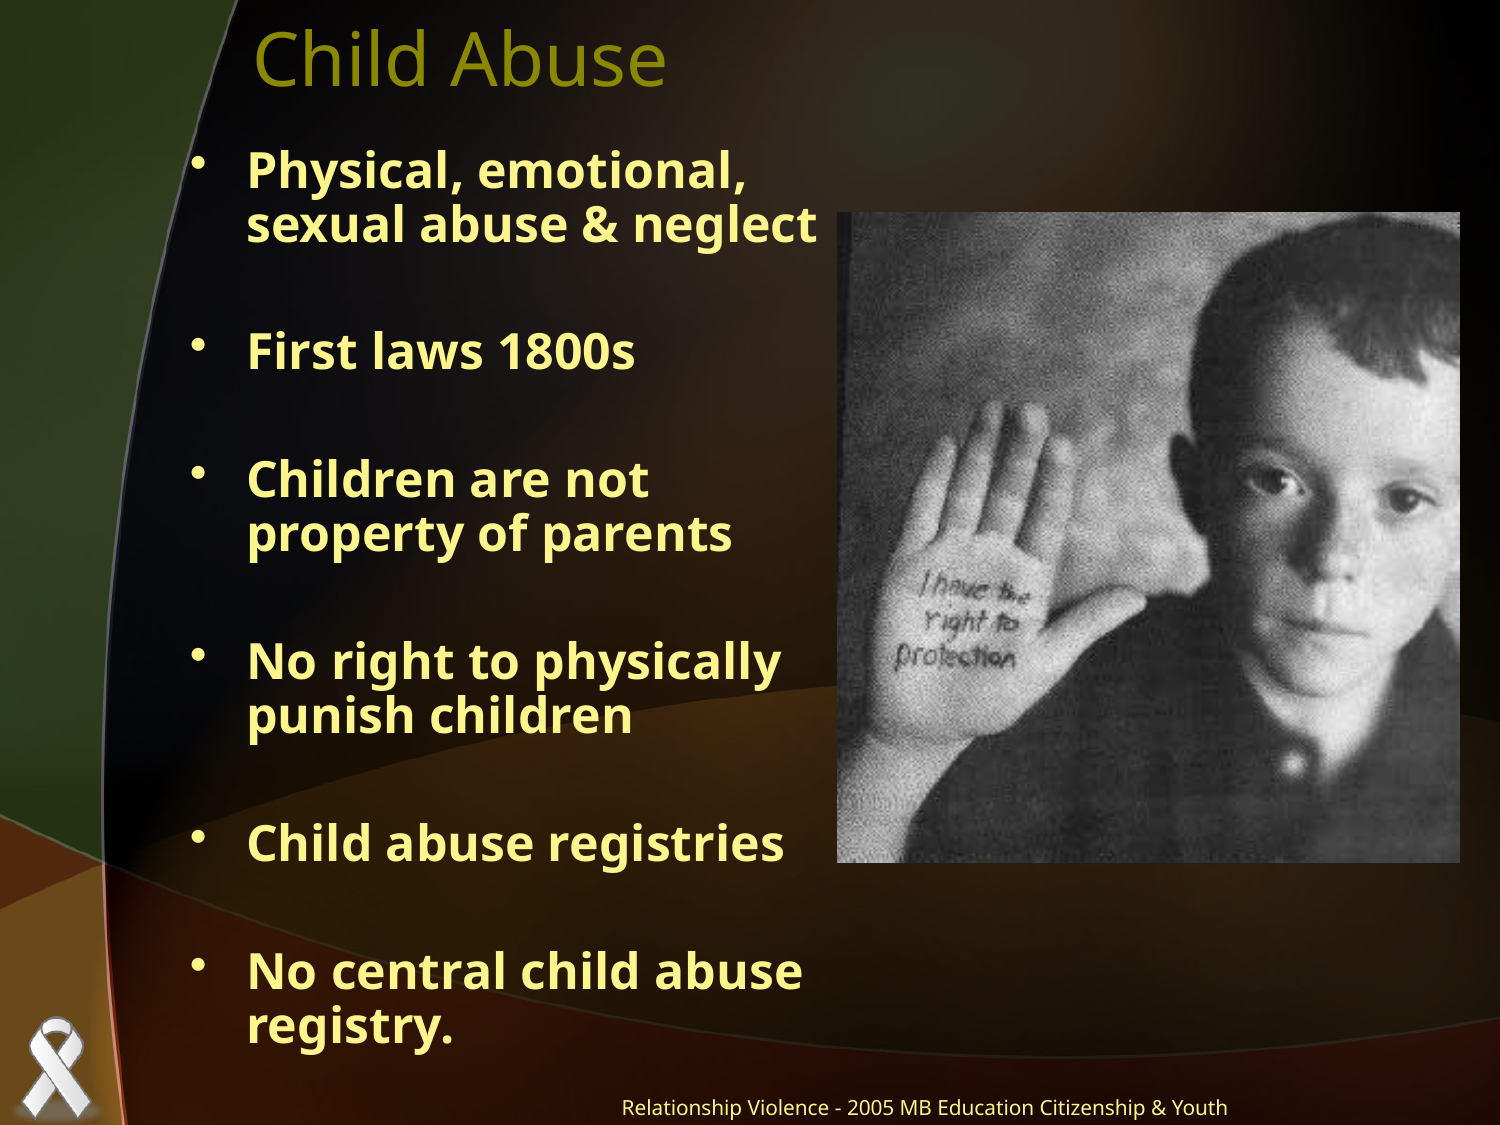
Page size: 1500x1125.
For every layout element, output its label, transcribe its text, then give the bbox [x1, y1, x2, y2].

footer Relationship Violence - 2005 MB Education Citizenship & Youth [512, 1087, 1338, 1125]
picture [0, 0, 1500, 1125]
title Child Abuse [237, 0, 1500, 113]
list Physical, emotional, sexual abuse & neglect First laws 1800s Children are not property of parents No right to physically punish children Child abuse registries No central child abuse registry. [174, 137, 863, 1063]
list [837, 212, 1460, 863]
